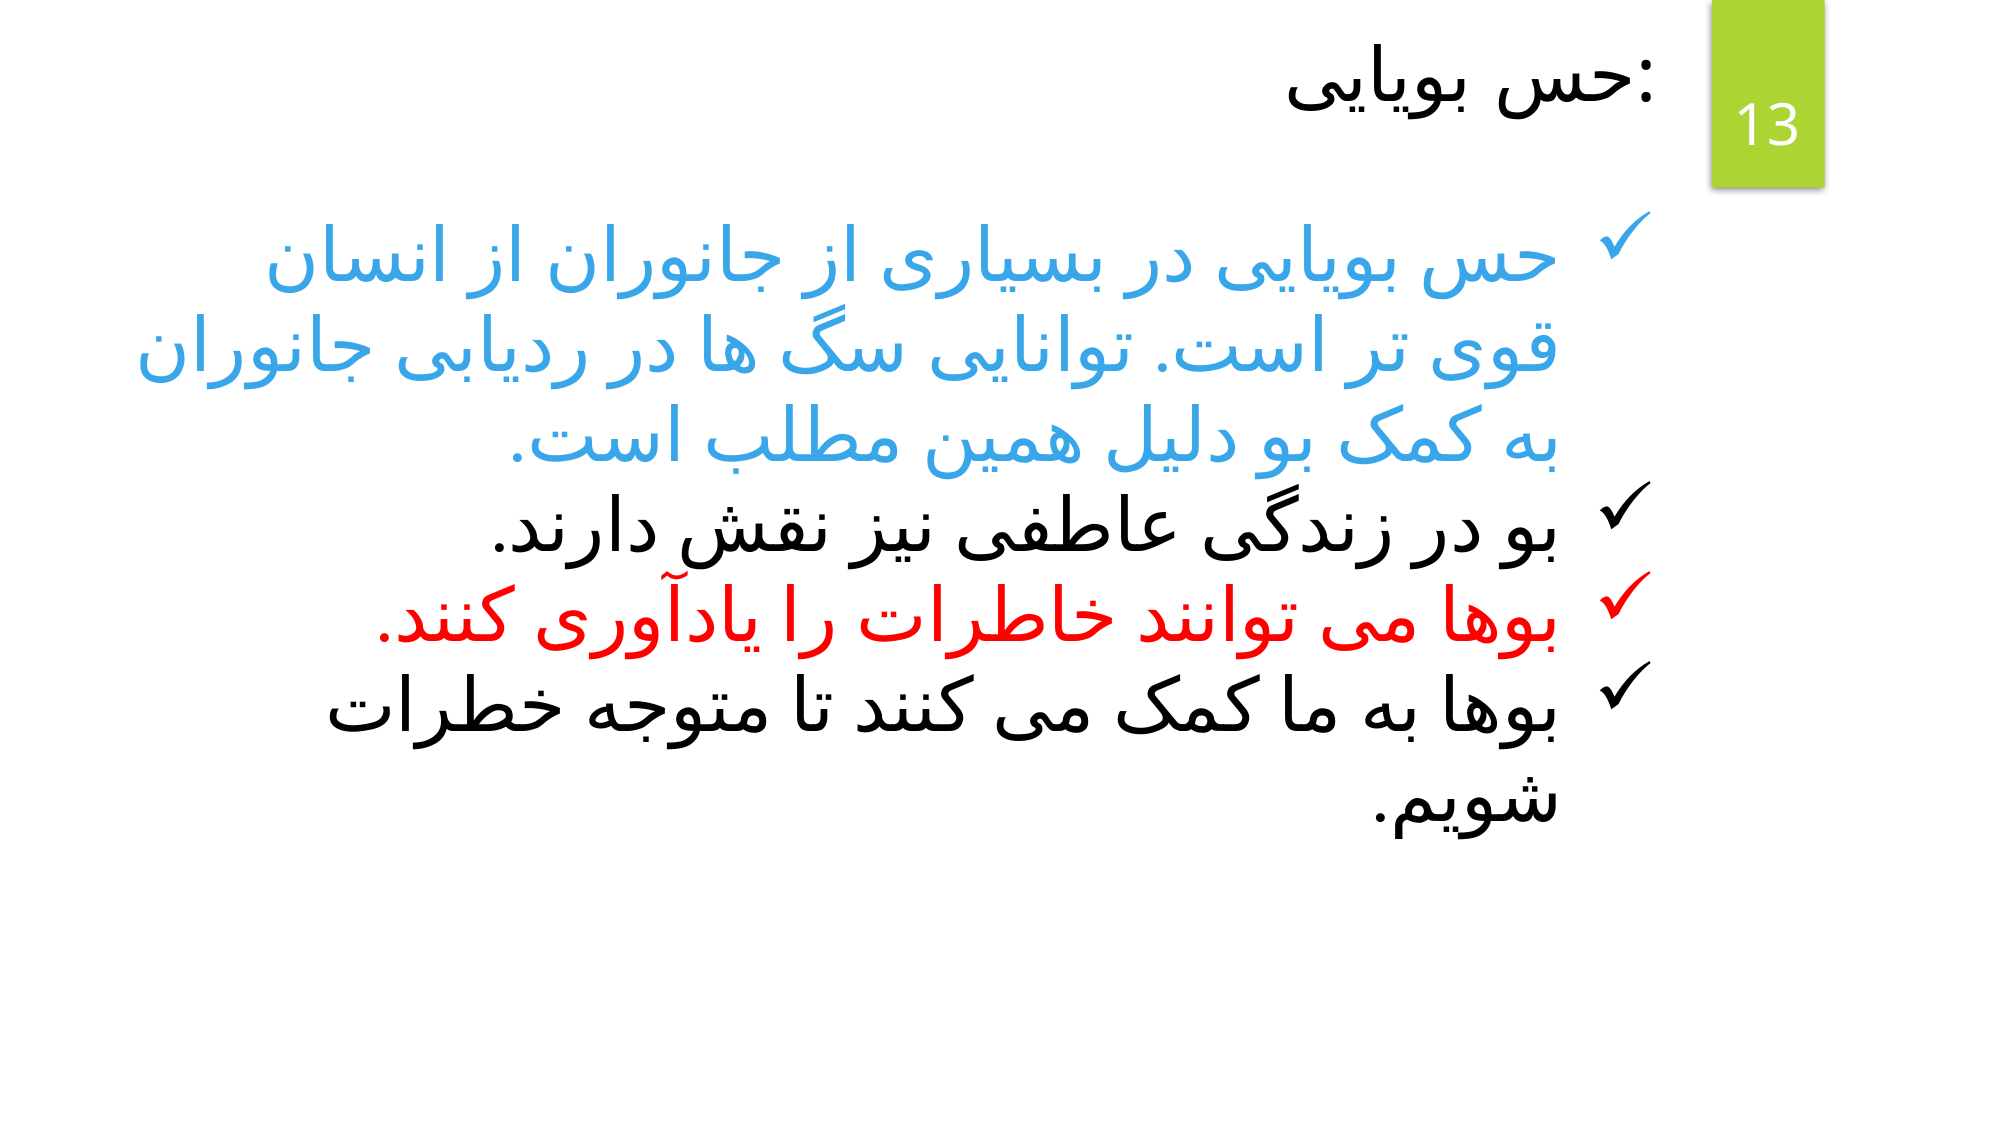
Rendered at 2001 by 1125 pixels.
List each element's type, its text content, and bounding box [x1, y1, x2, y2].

slide_number 13 [1698, 48, 1836, 175]
text_box حس بویایی: حس بویایی در بسیاری از جانوران از انسان قوی تر است. توانایی سگ ها در ردیابی جانوران به کمک بو دلیل همین مطلب است. بو در زندگی عاطفی نیز نقش دارند. بوها می توانند خاطرات را یادآوری کنند. بوها به ما کمک می کنند تا متوجه خطرات شویم. [104, 18, 1672, 1024]
